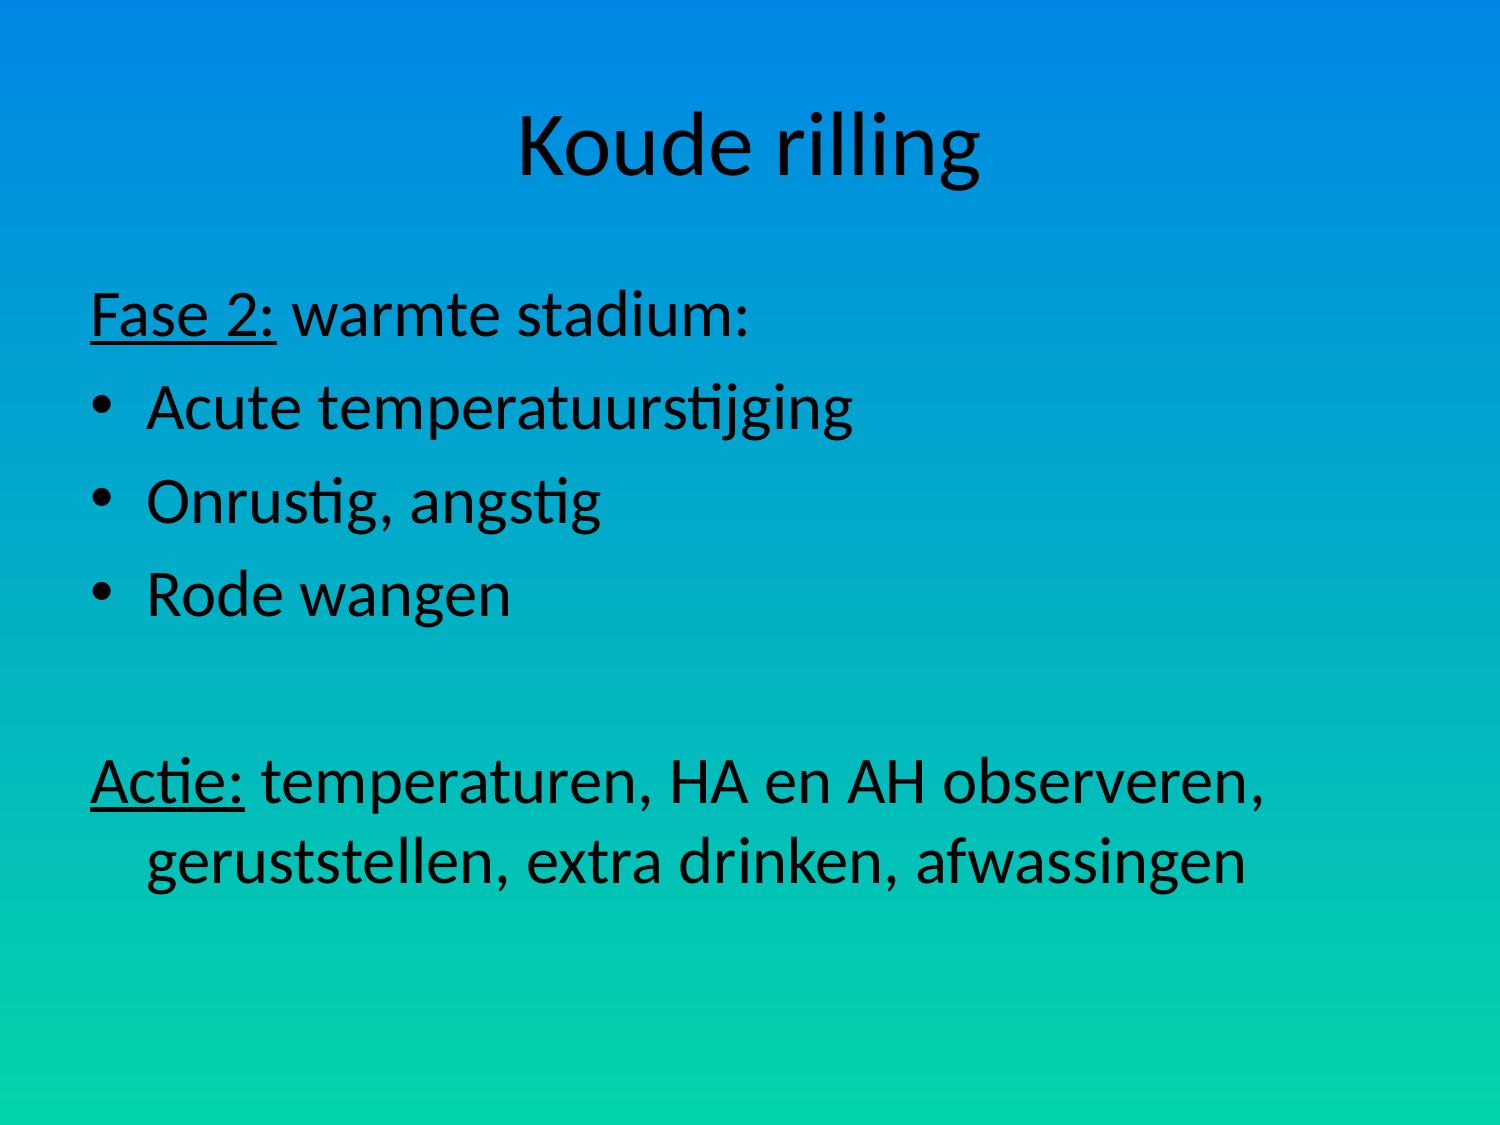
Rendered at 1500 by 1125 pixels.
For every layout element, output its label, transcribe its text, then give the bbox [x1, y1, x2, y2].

list Fase 2: warmte stadium: Acute temperatuurstijging Onrustig, angstig Rode wangen Actie: temperaturen, HA en AH observeren, geruststellen, extra drinken, afwassingen [75, 262, 1425, 1005]
title Koude rilling [75, 45, 1425, 233]
